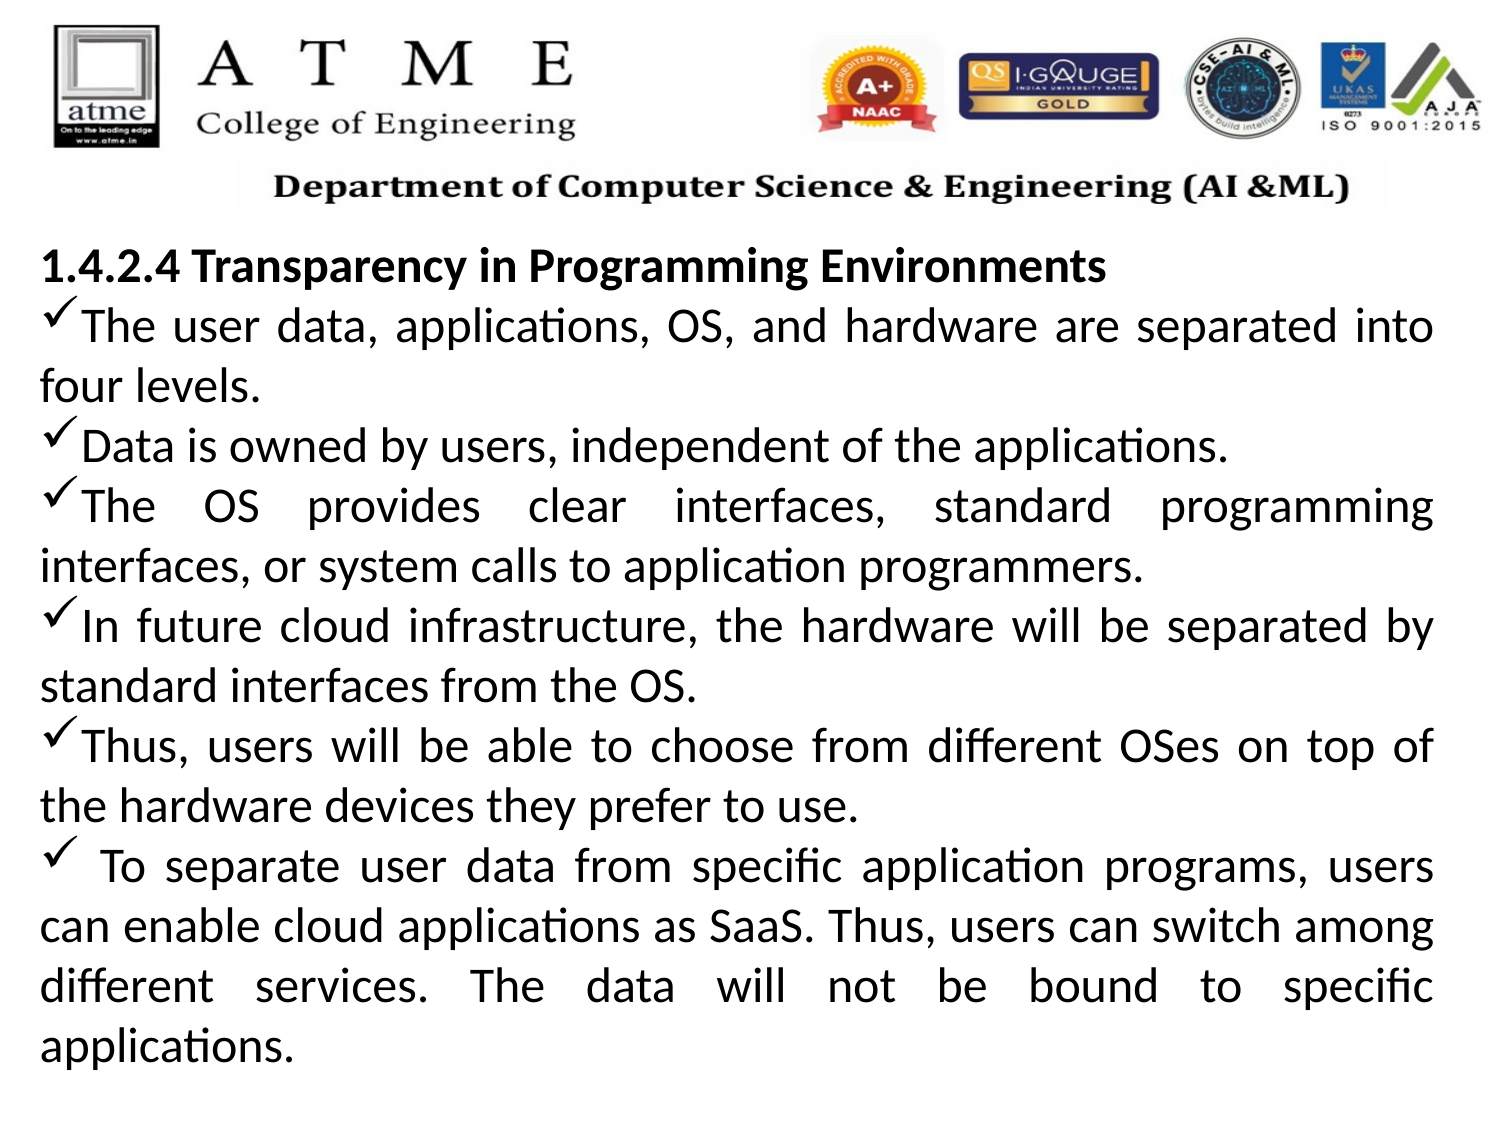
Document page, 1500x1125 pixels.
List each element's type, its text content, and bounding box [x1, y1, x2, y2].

text_box 1.4.2.4 Transparency in Programming Environments The user data, applications, OS, and hardware are separated into four levels. Data is owned by users, independent of the applications. The OS provides clear interfaces, standard programming interfaces, or system calls to application programmers. In future cloud infrastructure, the hardware will be separated by standard interfaces from the OS. Thus, users will be able to choose from different OSes on top of the hardware devices they prefer to use. To separate user data from specific application programs, users can enable cloud applications as SaaS. Thus, users can switch among different services. The data will not be bound to specific applications. [24, 233, 1450, 1080]
picture [24, 0, 1500, 226]
